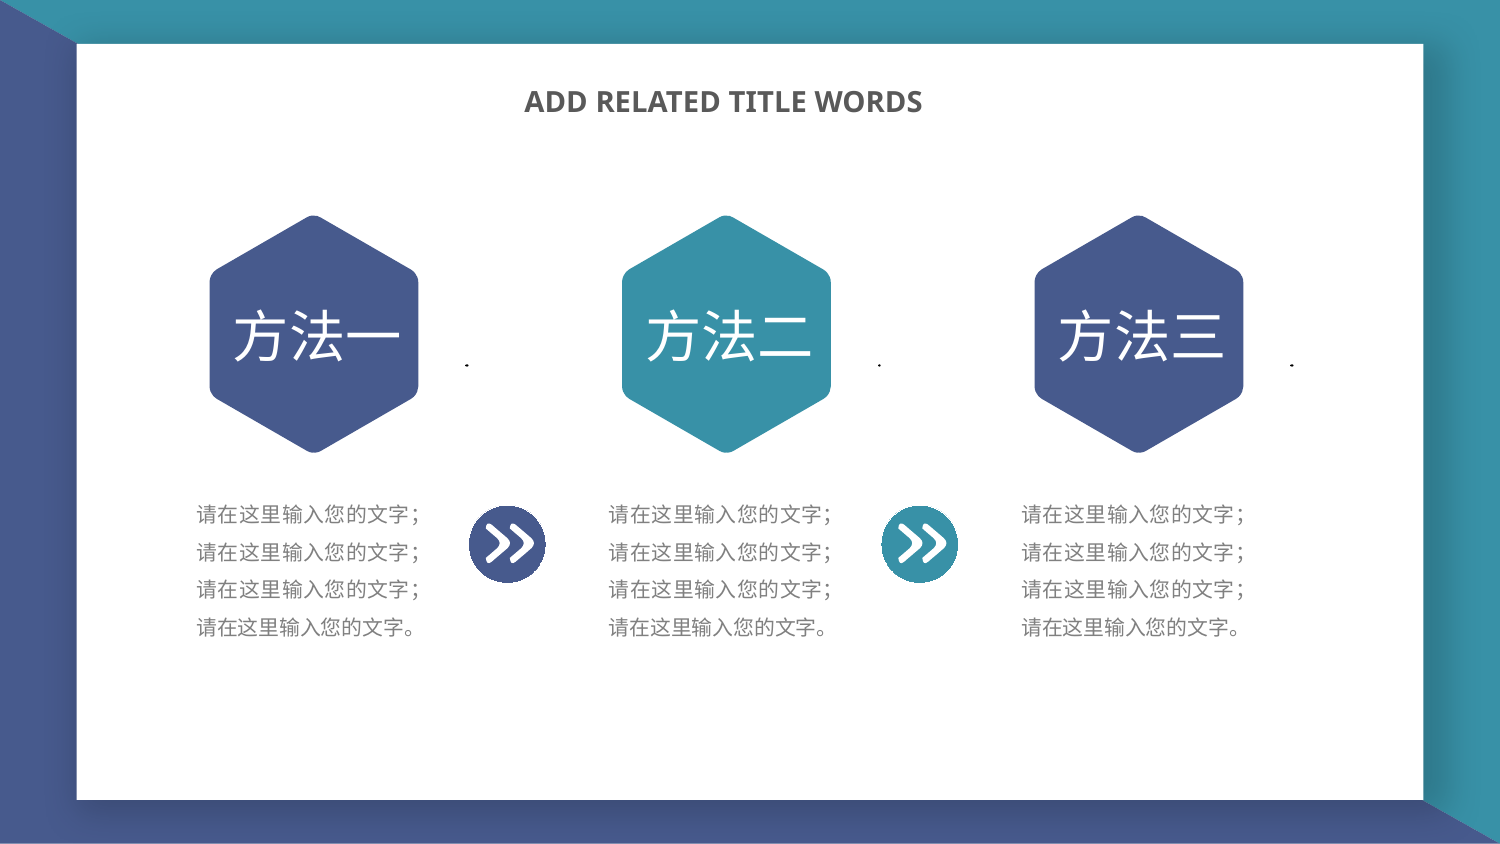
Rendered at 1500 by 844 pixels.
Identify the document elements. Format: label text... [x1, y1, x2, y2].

text_box 请在这里输入您的文字；请在这里输入您的文字；请在这里输入您的文字；请在这里输入您的文字。 [185, 483, 443, 645]
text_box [195, 229, 433, 439]
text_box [1020, 229, 1258, 439]
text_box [468, 504, 547, 584]
text_box 请在这里输入您的文字；请在这里输入您的文字；请在这里输入您的文字；请在这里输入您的文字。 [597, 483, 855, 645]
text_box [607, 229, 845, 439]
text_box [880, 504, 959, 584]
text_box 请在这里输入您的文字；请在这里输入您的文字；请在这里输入您的文字；请在这里输入您的文字。 [1010, 483, 1268, 645]
